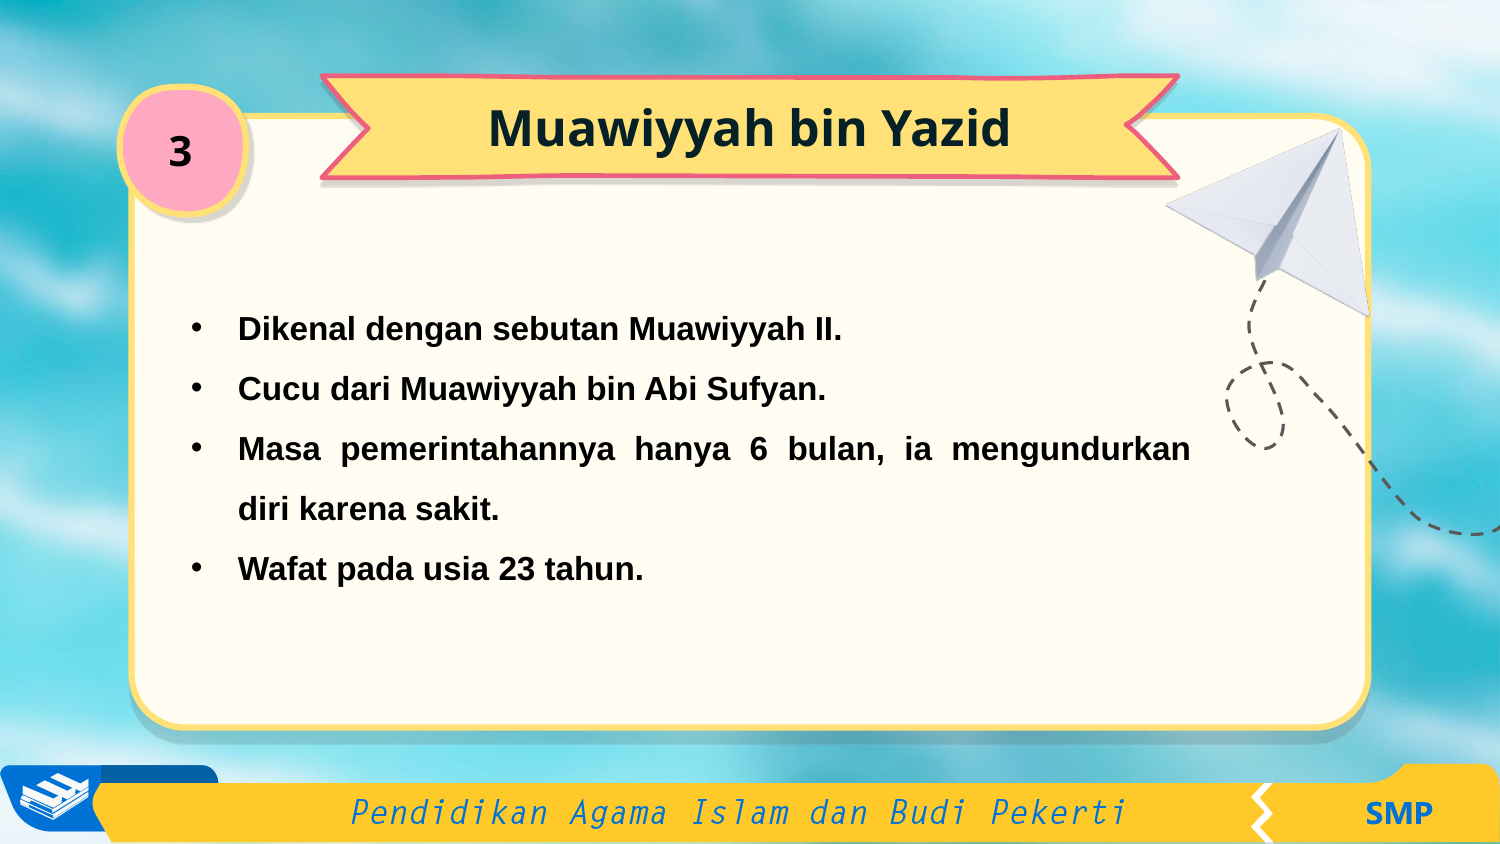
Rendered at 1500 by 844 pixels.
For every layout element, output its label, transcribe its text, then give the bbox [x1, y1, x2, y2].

text_box [119, 86, 246, 215]
text_box [321, 75, 1150, 178]
picture [0, 0, 1500, 844]
picture [1144, 103, 1154, 112]
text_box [1154, 72, 1500, 535]
subtitle Muawiyyah bin Yazid [370, 96, 1130, 157]
text_box Dikenal dengan sebutan Muawiyyah II. Cucu dari Muawiyyah bin Abi Sufyan. Masa pemerintahannya hanya 6 bulan, ia mengundurkan diri karena sakit. Wafat pada usia 23 tahun. [176, 280, 1207, 595]
text_box 3 [153, 117, 224, 183]
